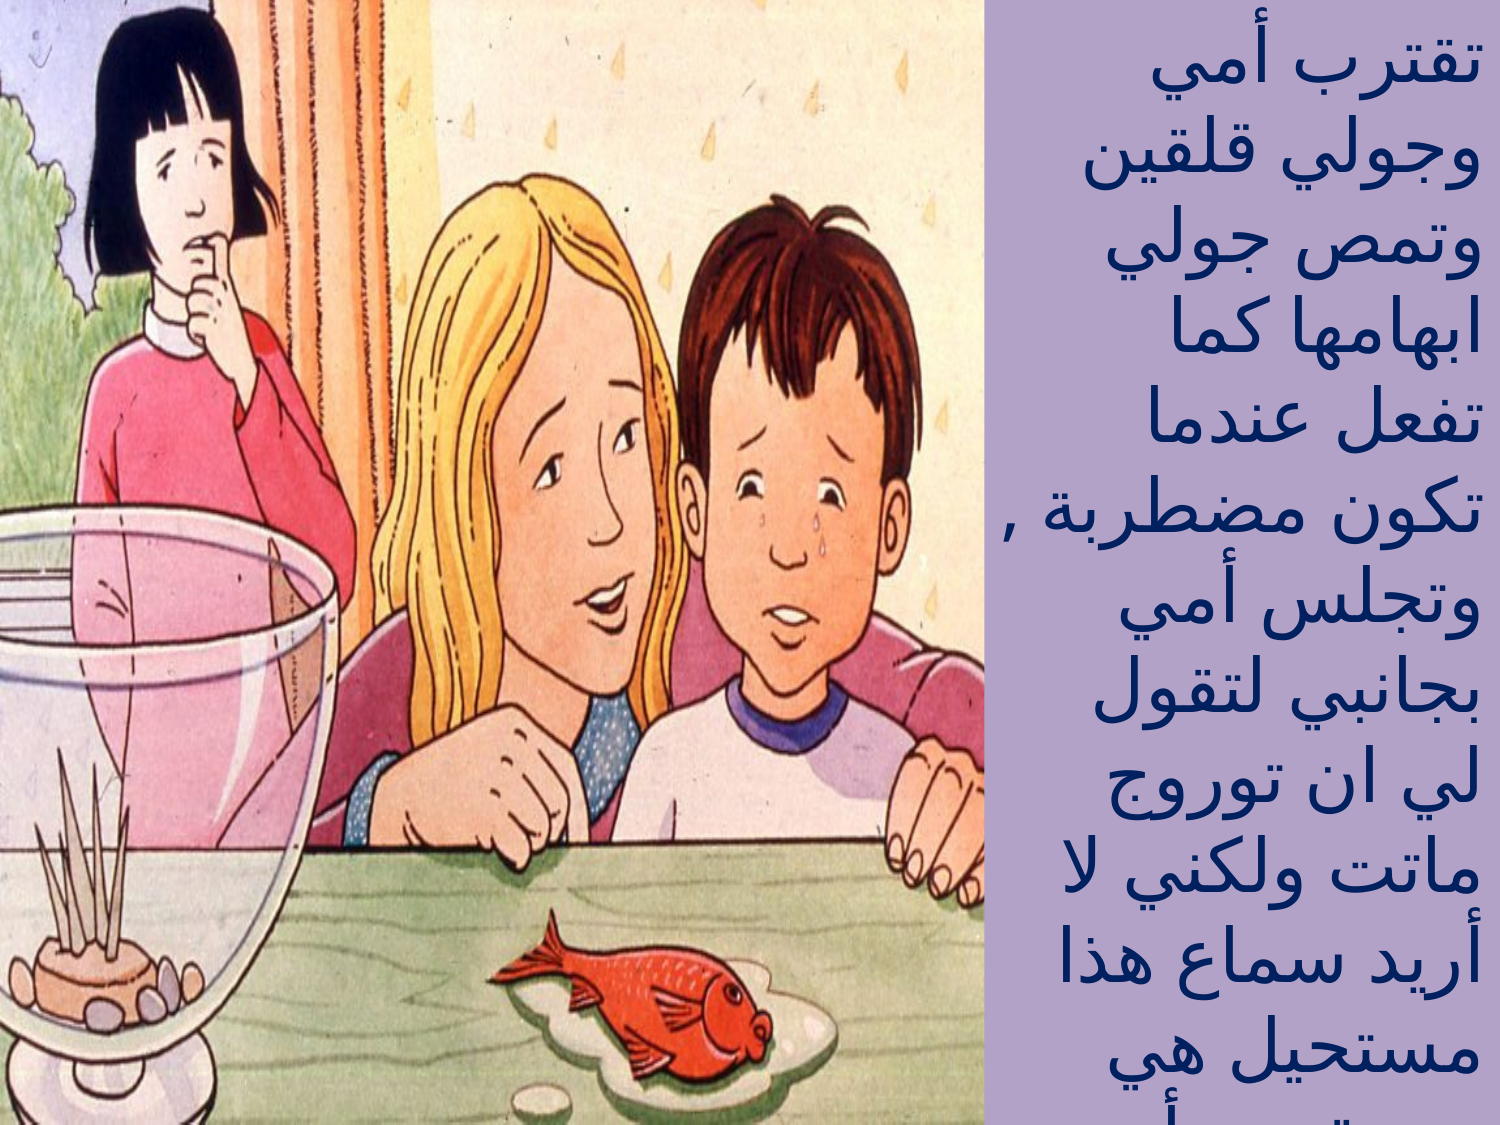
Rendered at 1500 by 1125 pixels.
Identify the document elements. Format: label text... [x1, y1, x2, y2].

picture [0, 0, 1008, 1125]
text_box تقترب أمي وجولي قلقين وتمص جولي ابهامها كما تفعل عندما تكون مضطربة , وتجلس أمي بجانبي لتقول لي ان توروج ماتت ولكني لا أريد سماع هذا مستحيل هي صديقتي وأحس بالدمع يسيل على خدي. [1009, 0, 1500, 1125]
